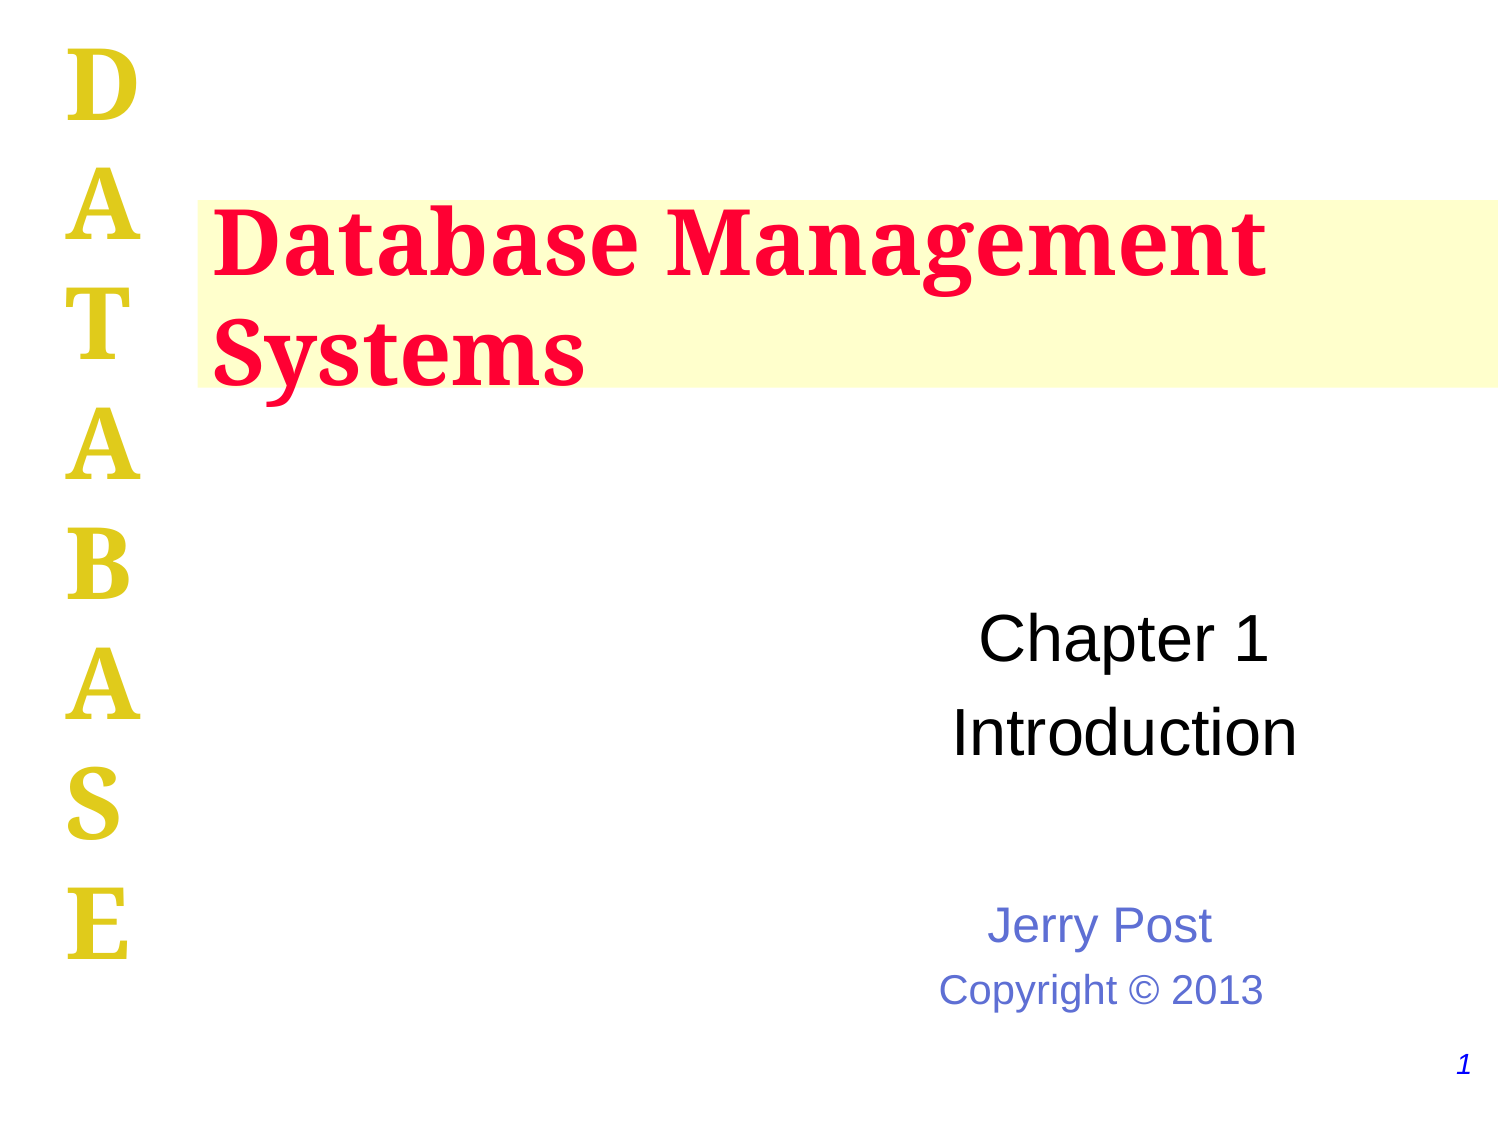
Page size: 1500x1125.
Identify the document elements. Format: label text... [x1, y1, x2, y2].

subtitle Chapter 1 Introduction [774, 587, 1476, 826]
title Database Management Systems [197, 199, 1499, 388]
slide_number 1 [1174, 1024, 1488, 1101]
